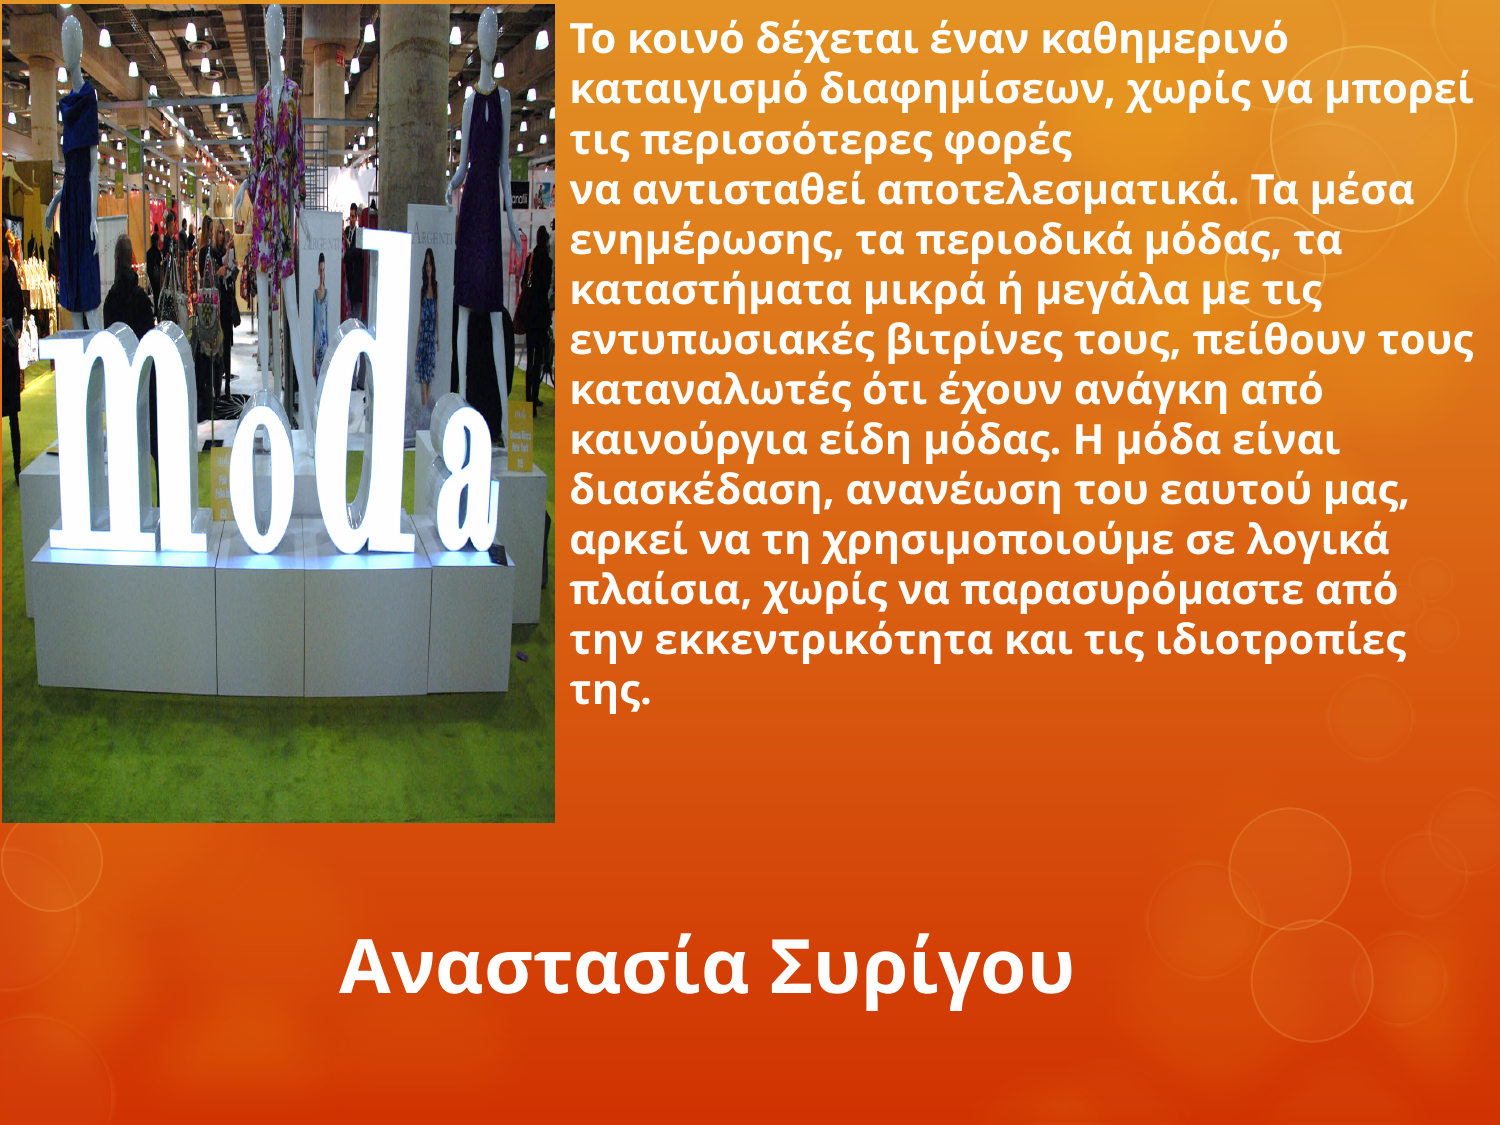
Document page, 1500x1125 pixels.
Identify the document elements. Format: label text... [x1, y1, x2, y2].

text_box Το κοινό δέχεται έναν καθημερινό καταιγισμό διαφημίσεων, χωρίς να μπορεί τις περισσότερες φορές να αντισταθεί αποτελεσματικά. Τα μέσα ενημέρωσης, τα περιοδικά μόδας, τα καταστήματα μικρά ή μεγάλα με τις εντυπωσιακές βιτρίνες τους, πείθουν τους καταναλωτές ότι έχουν ανάγκη από καινούργια είδη μόδας. Η μόδα είναι διασκέδαση, ανανέωση του εαυτού μας, αρκεί να τη χρησιμοποιούμε σε λογικά πλαίσια, χωρίς να παρασυρόμαστε από την εκκεντρικότητα και τις ιδιοτροπίες της. [556, 4, 1497, 720]
picture [1, 4, 556, 823]
text_box Αναστασία Συρίγου [324, 910, 1266, 1016]
